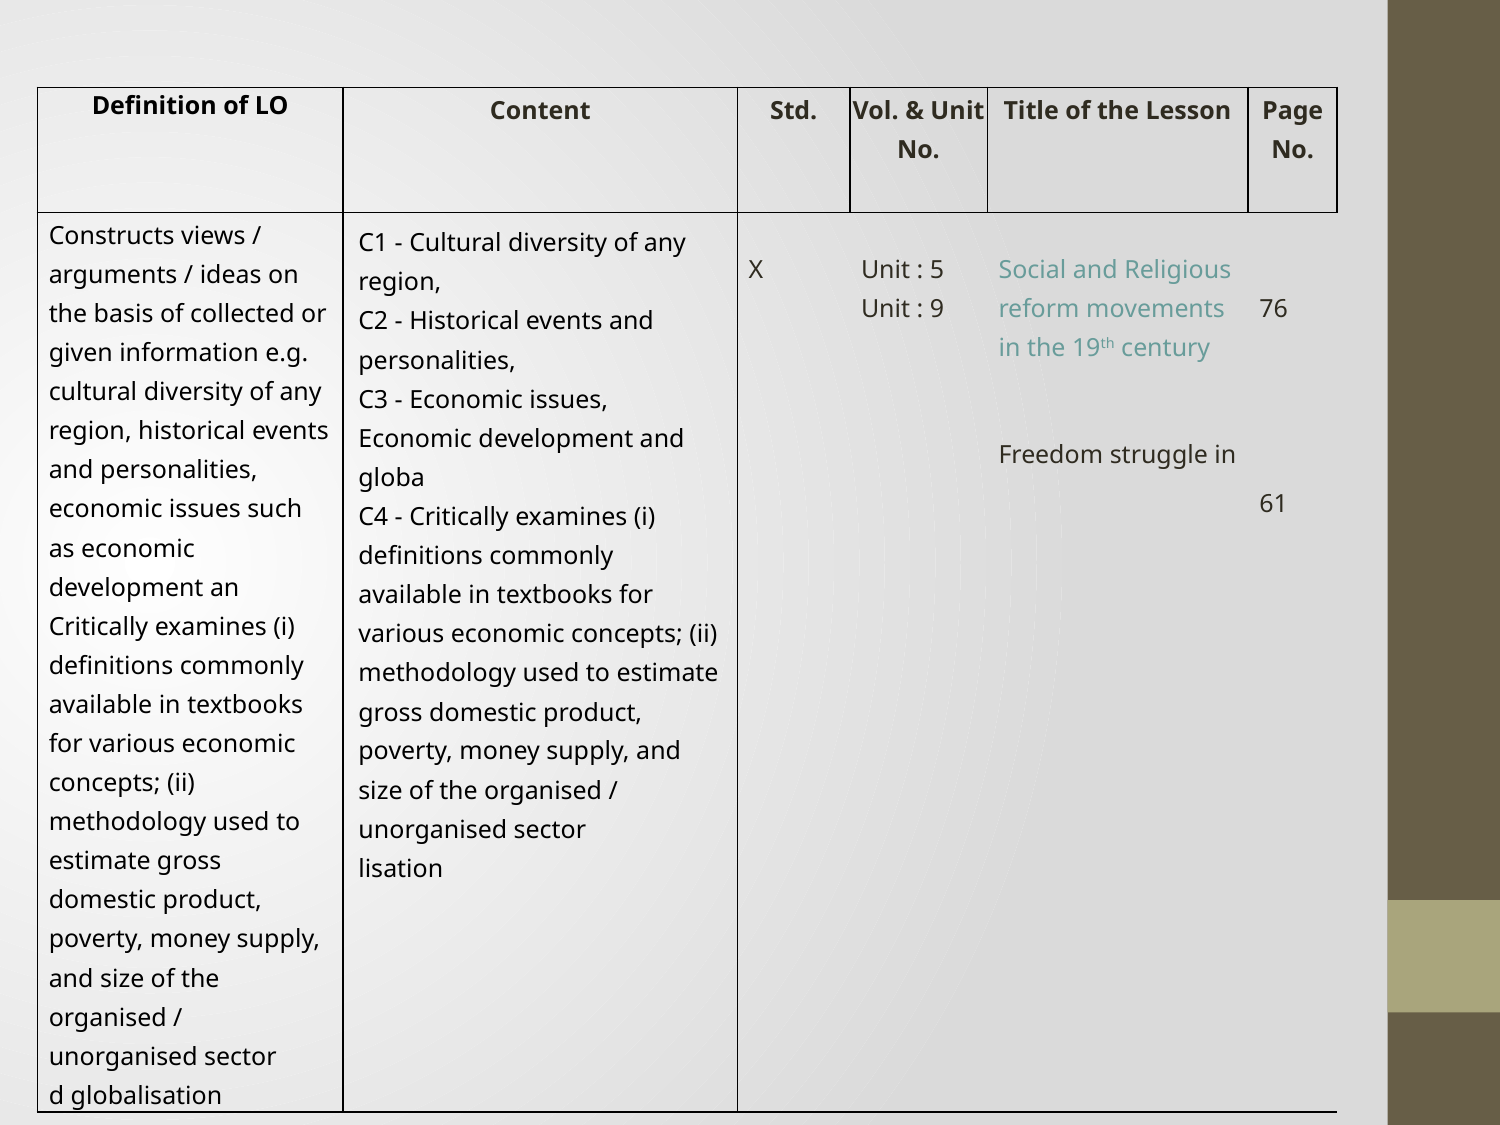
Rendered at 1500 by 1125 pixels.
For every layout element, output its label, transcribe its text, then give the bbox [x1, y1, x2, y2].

table_header Content [344, 88, 737, 212]
table_cell C1 - Cultural diversity of any region, C2 - Historical events and personalities, C3 - Economic issues, Economic development and globa C4 - Critically examines (i) definitions commonly available in textbooks for various economic concepts; (ii) methodology used to estimate gross domestic product, poverty, money supply, and size of the organised / unorganised sector lisation [344, 213, 737, 1111]
table_cell Constructs views / arguments / ideas on the basis of collected or given information e.g. cultural diversity of any region, historical events and personalities, economic issues such as economic development an Critically examines (i) definitions commonly available in textbooks for various economic concepts; (ii) methodology used to estimate gross domestic product, poverty, money supply, and size of the organised / unorganised sector d globalisation [38, 213, 342, 1111]
table_header Definition of LO [38, 88, 342, 212]
table_header Vol. & Unit No. [851, 88, 987, 212]
table_cell X [738, 213, 850, 1111]
table_header Page No. [1249, 88, 1336, 212]
table_header Title of the Lesson [988, 88, 1247, 212]
table_cell Social and Religious reform movements in the 19th century Freedom struggle in [987, 213, 1248, 1111]
table_cell 76 61 [1248, 213, 1337, 1111]
table_header Std. [738, 88, 849, 212]
table_cell Unit : 5 Unit : 9 [850, 213, 987, 1111]
